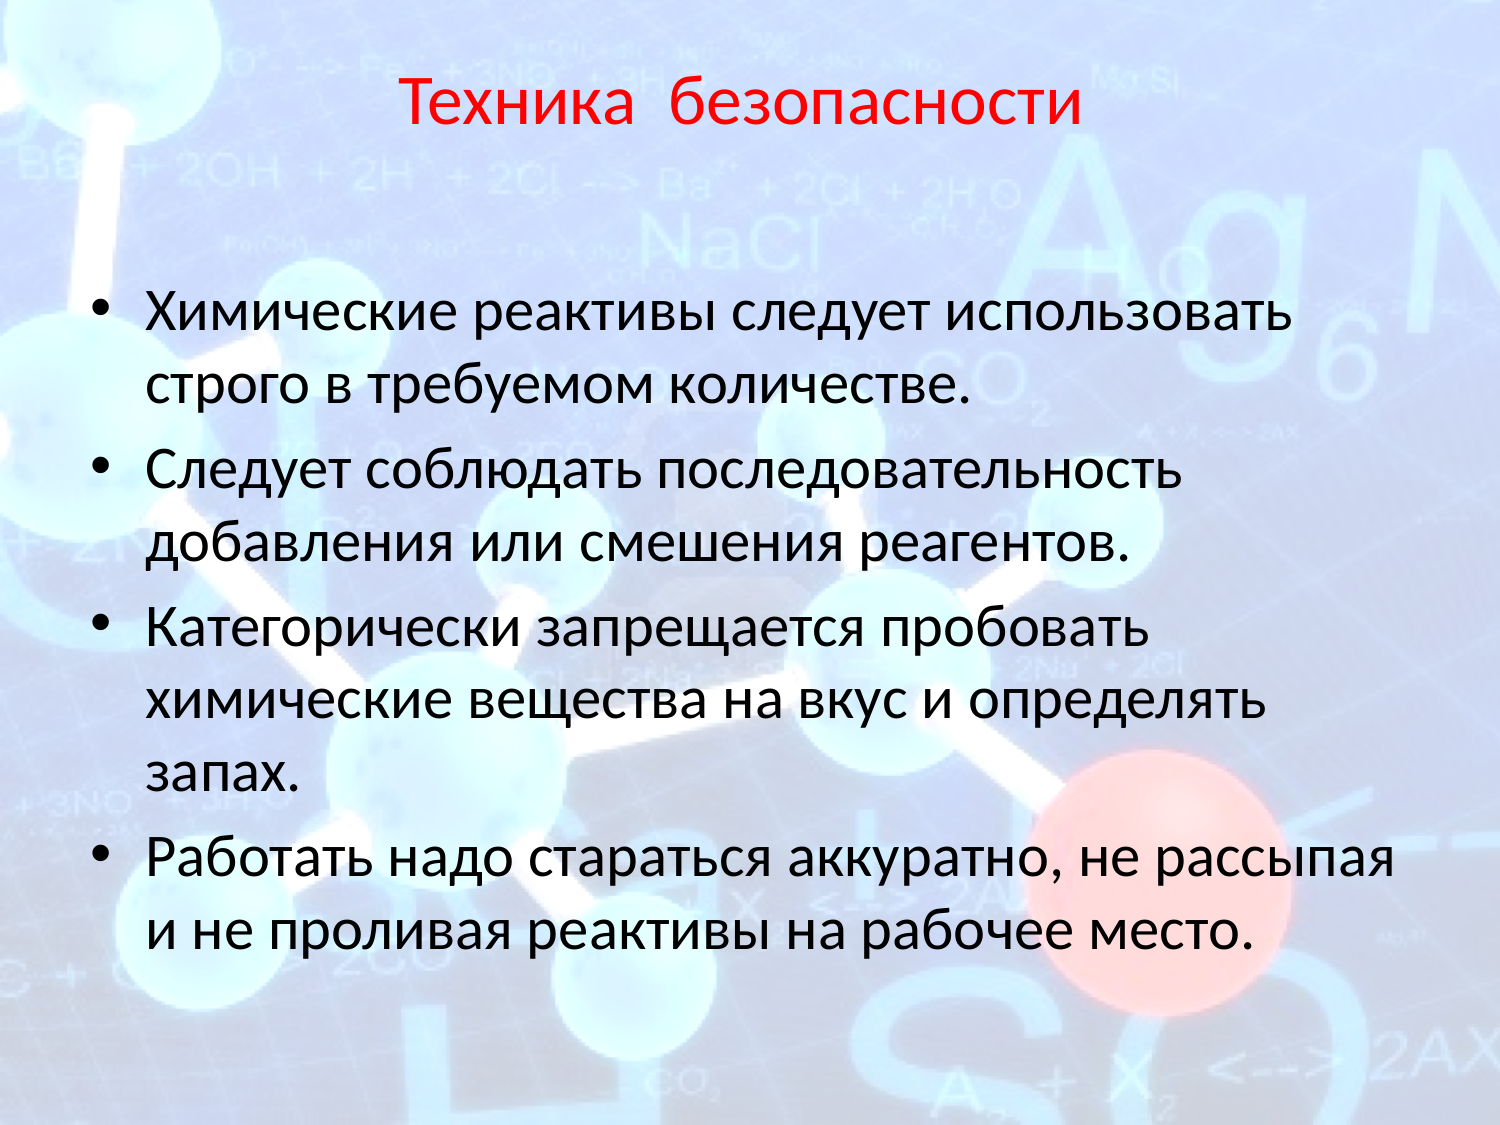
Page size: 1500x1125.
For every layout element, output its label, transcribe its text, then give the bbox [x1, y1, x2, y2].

picture [0, 0, 1500, 1125]
list Химические реактивы следует использовать строго в требуемом количестве. Следует соблюдать последовательность добавления или смешения реагентов. Категорически запрещается пробовать химические вещества на вкус и определять запах. Работать надо стараться аккуратно, не рассыпая и не проливая реактивы на рабочее место. [75, 262, 1425, 1005]
title Техника безопасности [75, 45, 1425, 233]
